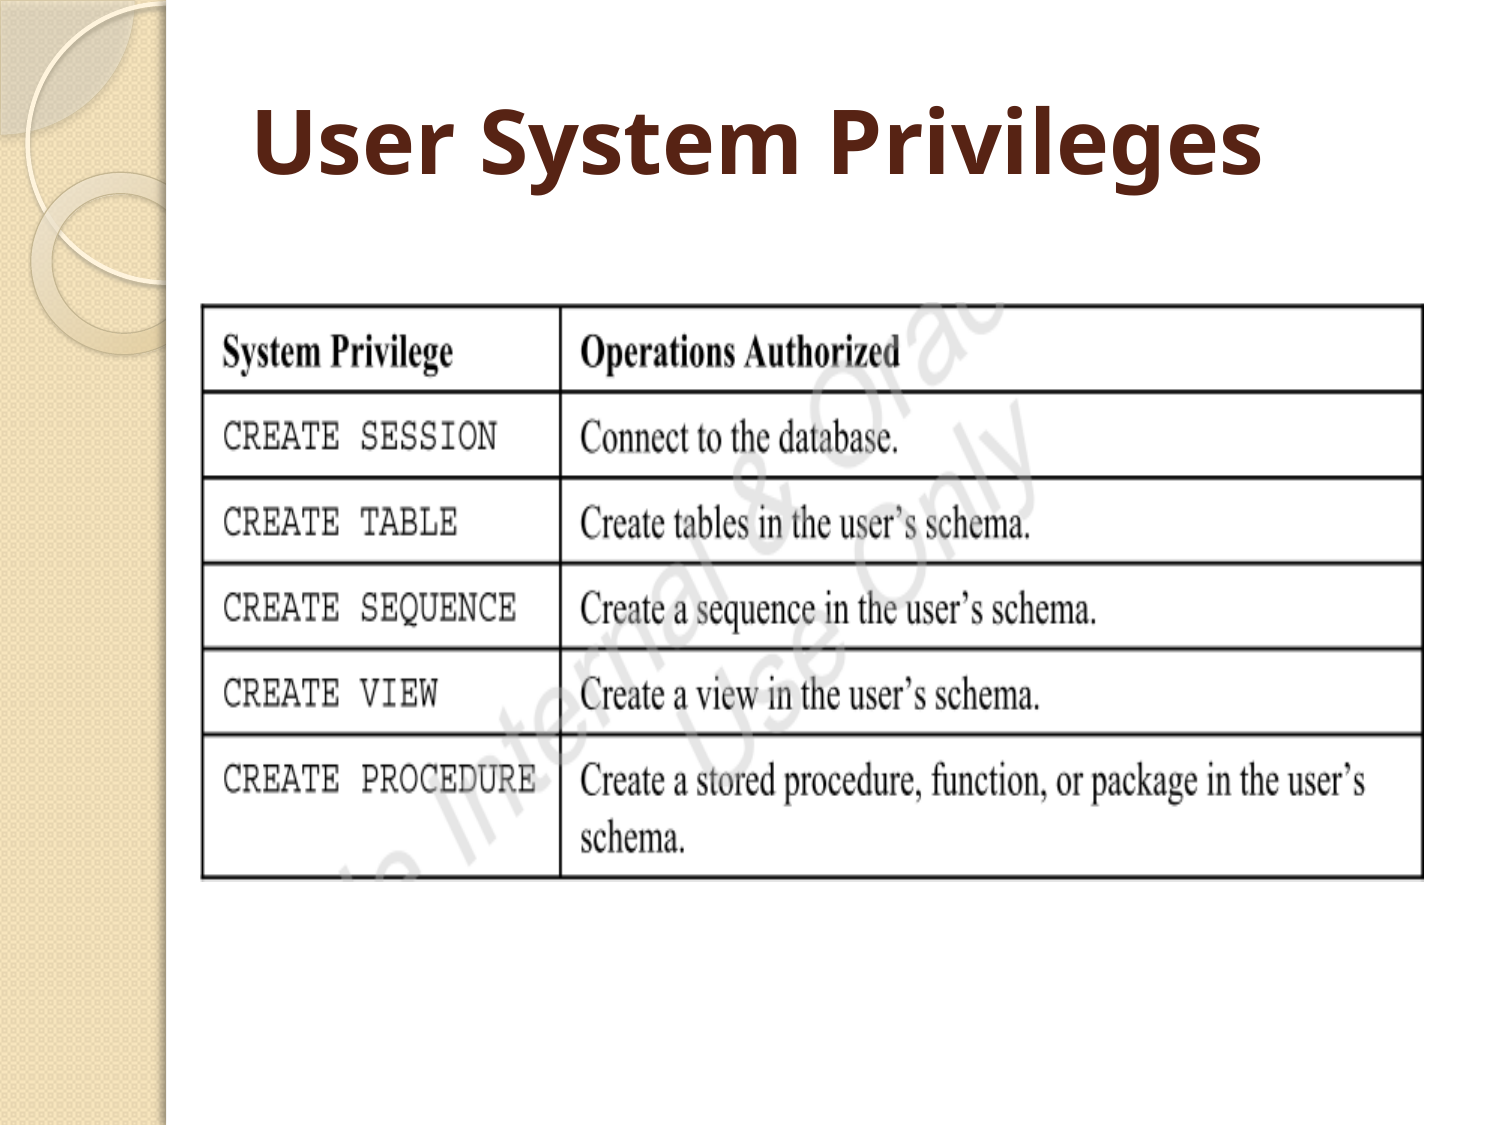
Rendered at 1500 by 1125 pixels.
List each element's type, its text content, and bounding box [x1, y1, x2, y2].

title User System Privileges [235, 45, 1466, 233]
picture [198, 302, 1424, 882]
